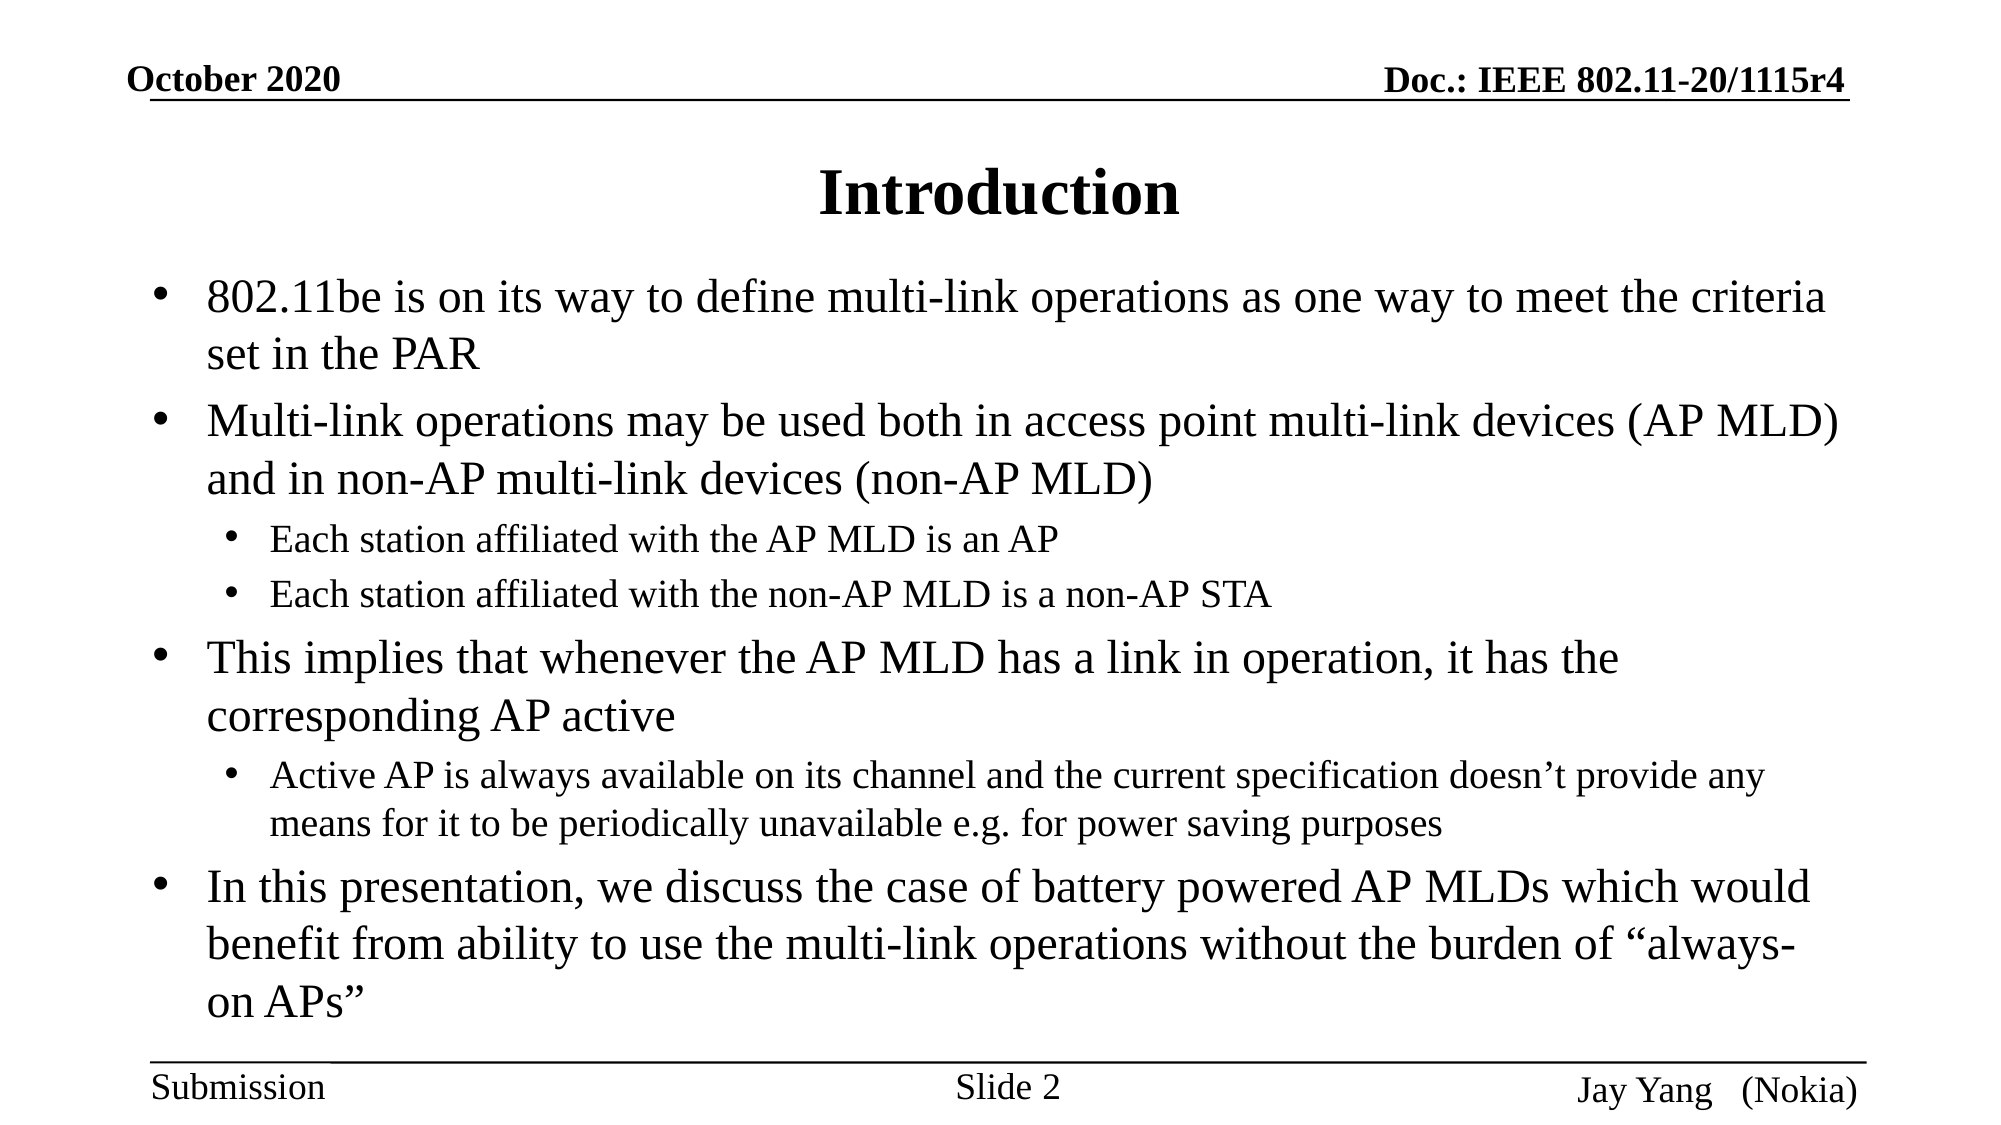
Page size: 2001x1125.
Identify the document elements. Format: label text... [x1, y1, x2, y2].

title Introduction [149, 112, 1851, 256]
footer Jay Yang (Nokia) [1565, 1064, 1859, 1111]
list 802.11be is on its way to define multi-link operations as one way to meet the criteria set in the PAR Multi-link operations may be used both in access point multi-link devices (AP MLD) and in non-AP multi-link devices (non-AP MLD) Each station affiliated with the AP MLD is an AP Each station affiliated with the non-AP MLD is a non-AP STA This implies that whenever the AP MLD has a link in operation, it has the corresponding AP active Active AP is always available on its channel and the current specification doesn’t provide any means for it to be periodically unavailable e.g. for power saving purposes In this presentation, we discuss the case of battery powered AP MLDs which would benefit from ability to use the multi-link operations without the burden of “always-on APs” [137, 256, 1859, 1038]
slide_number Slide 2 [942, 1061, 1075, 1108]
